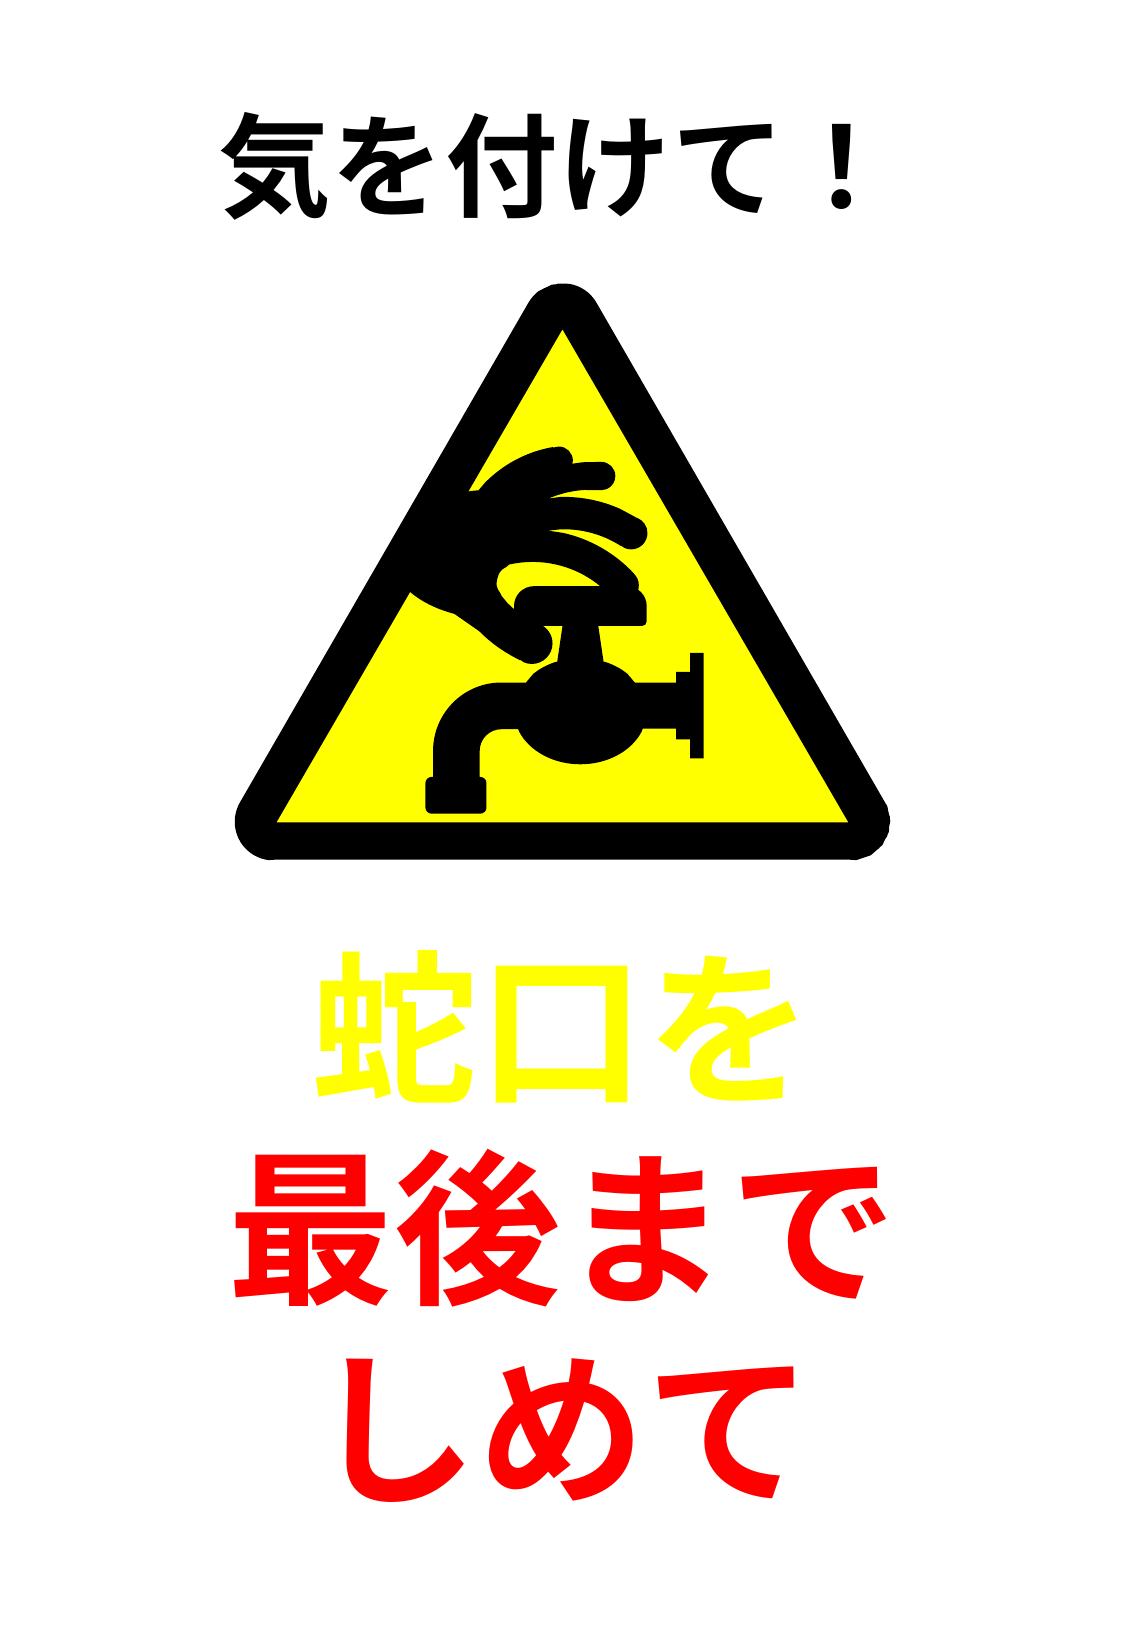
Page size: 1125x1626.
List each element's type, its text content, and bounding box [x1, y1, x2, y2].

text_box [235, 284, 890, 860]
text_box 気を付けて！ [0, 88, 1125, 239]
text_box 蛇口を 最後まで しめて [0, 917, 1125, 1533]
